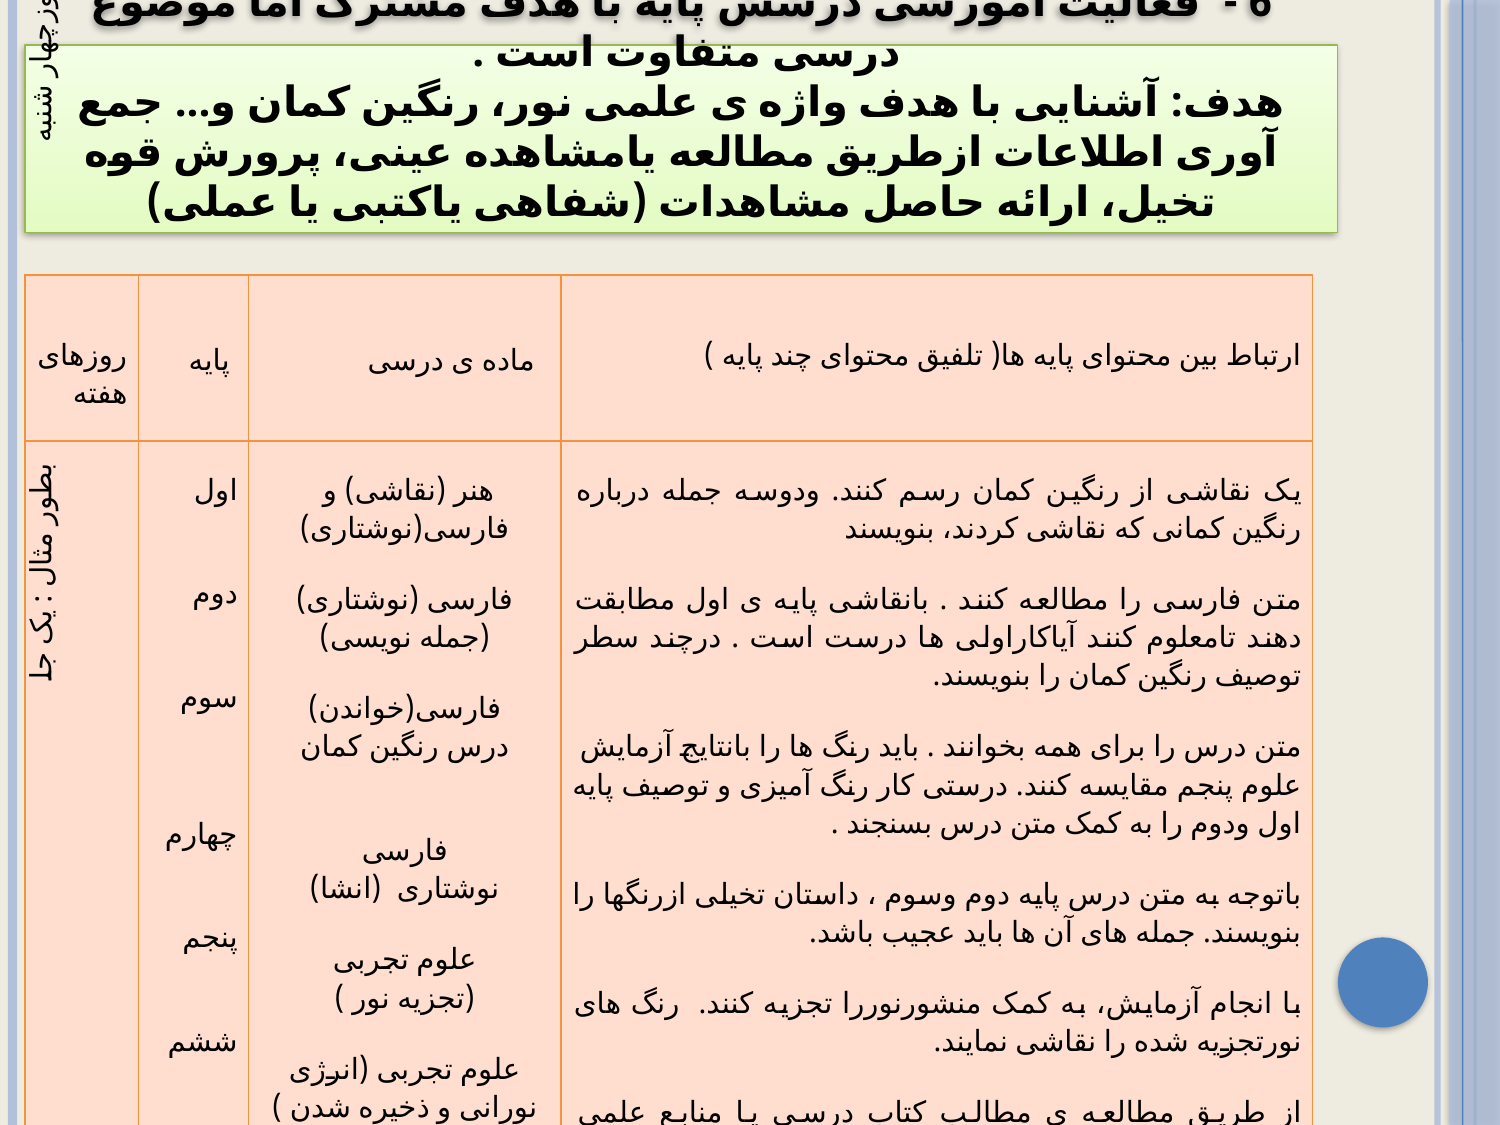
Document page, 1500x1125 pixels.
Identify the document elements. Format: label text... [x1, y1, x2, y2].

title 6 - فعالیت آموزشی درشش پایه با هدف مشترک اما موضوع درسی متفاوت است . هدف: آشنایی با هدف واژه ی علمی نور، رنگین کمان و... جمع آوری اطلاعات ازطریق مطالعه یامشاهده عینی، پرورش قوه تخیل، ارائه حاصل مشاهدات (شفاهی یاکتبی یا عملی) [24, 44, 1338, 233]
table_header ارتباط بین محتوای پایه ها( تلفیق محتوای چند پایه ) [562, 276, 1312, 440]
table_cell اول دوم سوم چهارم پنجم ششم [139, 442, 248, 1125]
table_cell هنر (نقاشی) و فارسی(نوشتاری) فارسی (نوشتاری) (جمله نویسی) فارسی(خواندن) درس رنگین کمان فارسی نوشتاری (انشا) علوم تجربی (تجزیه نور ) علوم تجربی (انرژی نورانی و ذخیره شدن ) [249, 442, 560, 1125]
table_header روزهای هفته [26, 276, 138, 440]
table_cell یک نقاشی از رنگین کمان رسم کنند. ودوسه جمله درباره رنگین کمانی که نقاشی کردند، بنویسند متن فارسی را مطالعه کنند . بانقاشی پایه ی اول مطابقت دهند تامعلوم کنند آیاکاراولی ها درست است . درچند سطر توصیف رنگین کمان را بنویسند. متن درس را برای همه بخوانند . باید رنگ ها را بانتایج آزمایش علوم پنجم مقایسه کنند. درستی کار رنگ آمیزی و توصیف پایه اول ودوم را به کمک متن درس بسنجند . باتوجه به متن درس پایه دوم وسوم ، داستان تخیلی ازرنگها را بنویسند. جمله های آن ها باید عجیب باشد. با انجام آزمایش، به کمک منشورنوررا تجزیه کنند. رنگ های نورتجزیه شده را نقاشی نمایند. از طریق مطالعه ی مطالب کتاب درسی یا منابع علمی اطلاعات جمع آوری کنند. (کتاب علمی ، نمایش فیلم) [562, 442, 1312, 1125]
table_header پایه [139, 276, 248, 440]
table_header ماده ی درسی [249, 276, 560, 440]
table_cell بطور مثال : یک جلسه از روزچهار شنبه [26, 442, 138, 1125]
